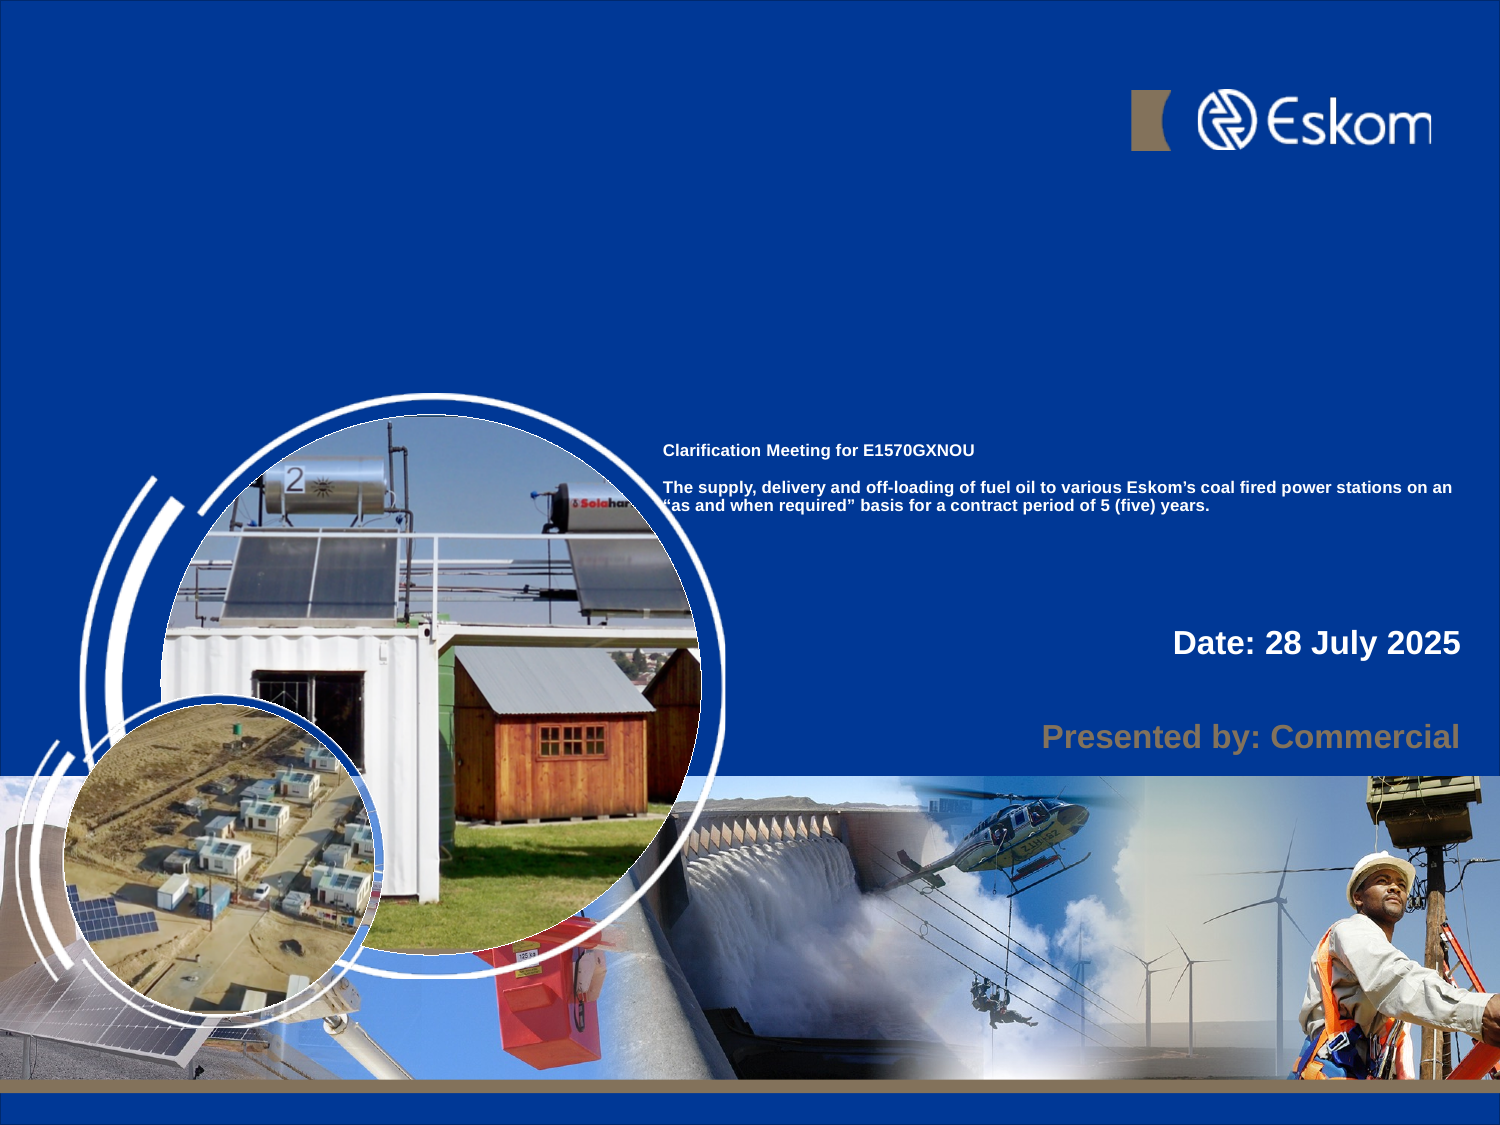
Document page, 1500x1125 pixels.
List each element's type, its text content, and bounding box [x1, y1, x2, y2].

picture [0, 414, 1500, 1079]
subtitle Presented by: Commercial [725, 707, 1476, 768]
list Date: 28 July 2025 [782, 618, 1476, 673]
title Clarification Meeting for E1570GXNOU The supply, delivery and off-loading of fuel oil to various Eskom’s coal fired power stations on an “as and when required” basis for a contract period of 5 (five) years. [702, 414, 1500, 554]
